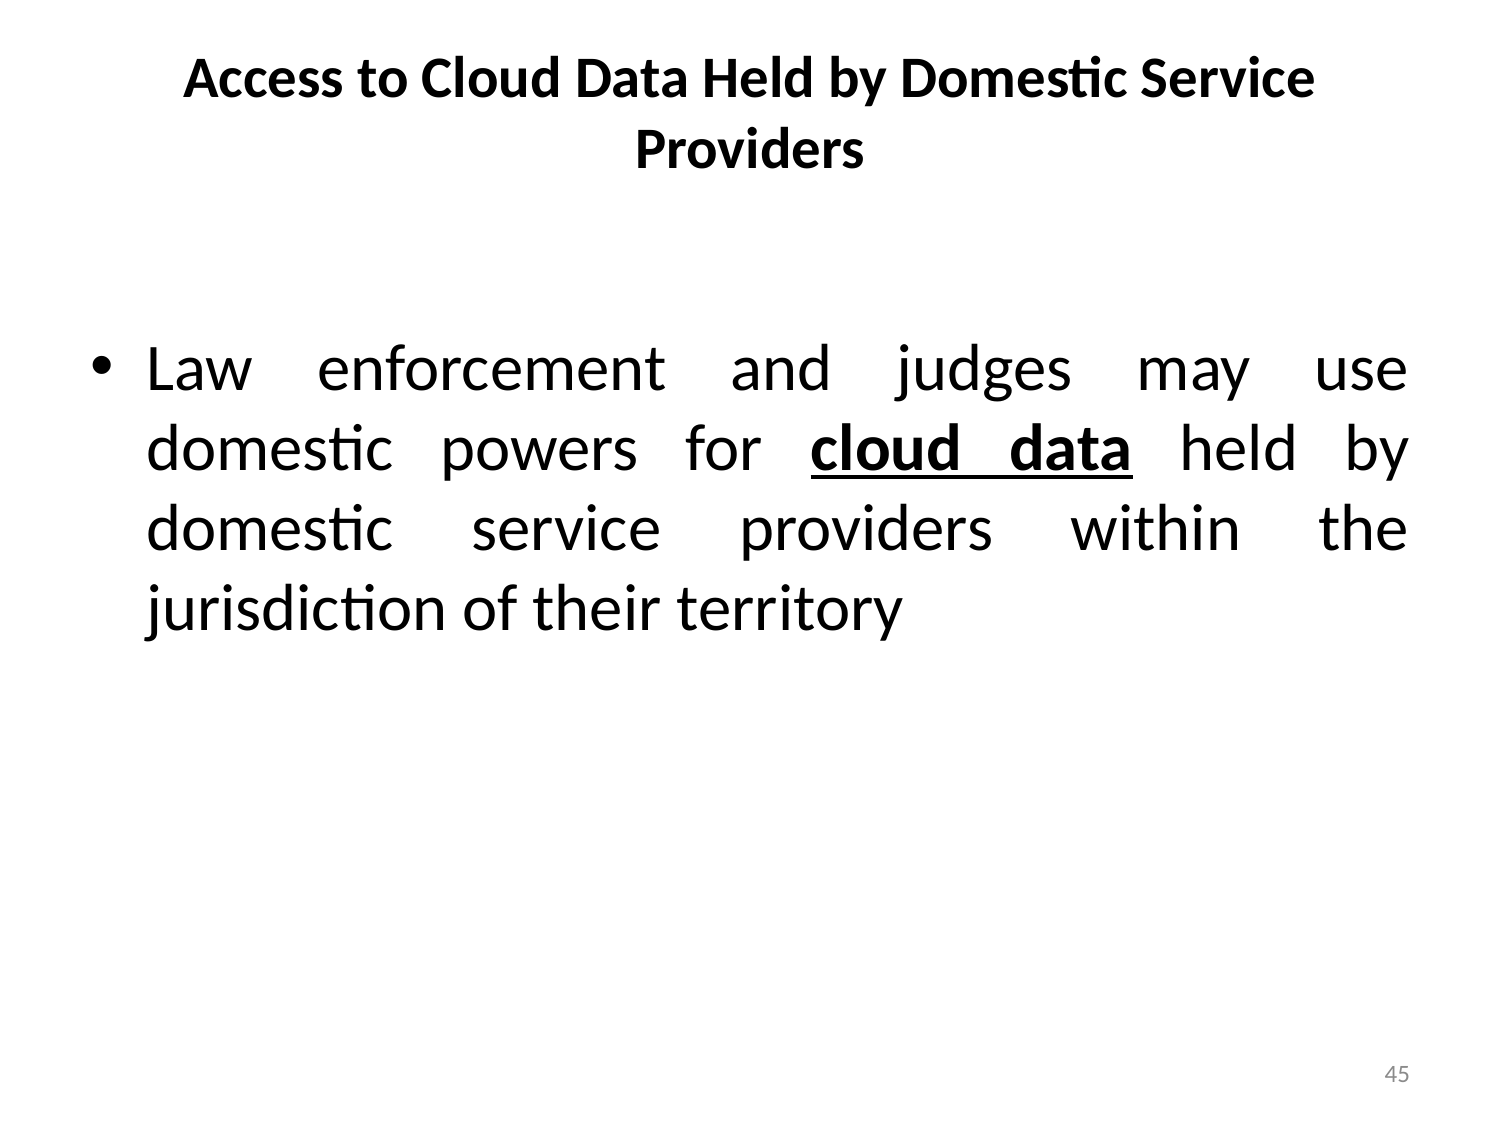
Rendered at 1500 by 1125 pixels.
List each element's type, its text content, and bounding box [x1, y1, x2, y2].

slide_number 45 [1074, 1042, 1425, 1103]
list Law enforcement and judges may use domestic powers for cloud data held by domestic service providers within the jurisdiction of their territory [75, 316, 1425, 1005]
title Access to Cloud Data Held by Domestic Service Providers [75, 31, 1425, 188]
